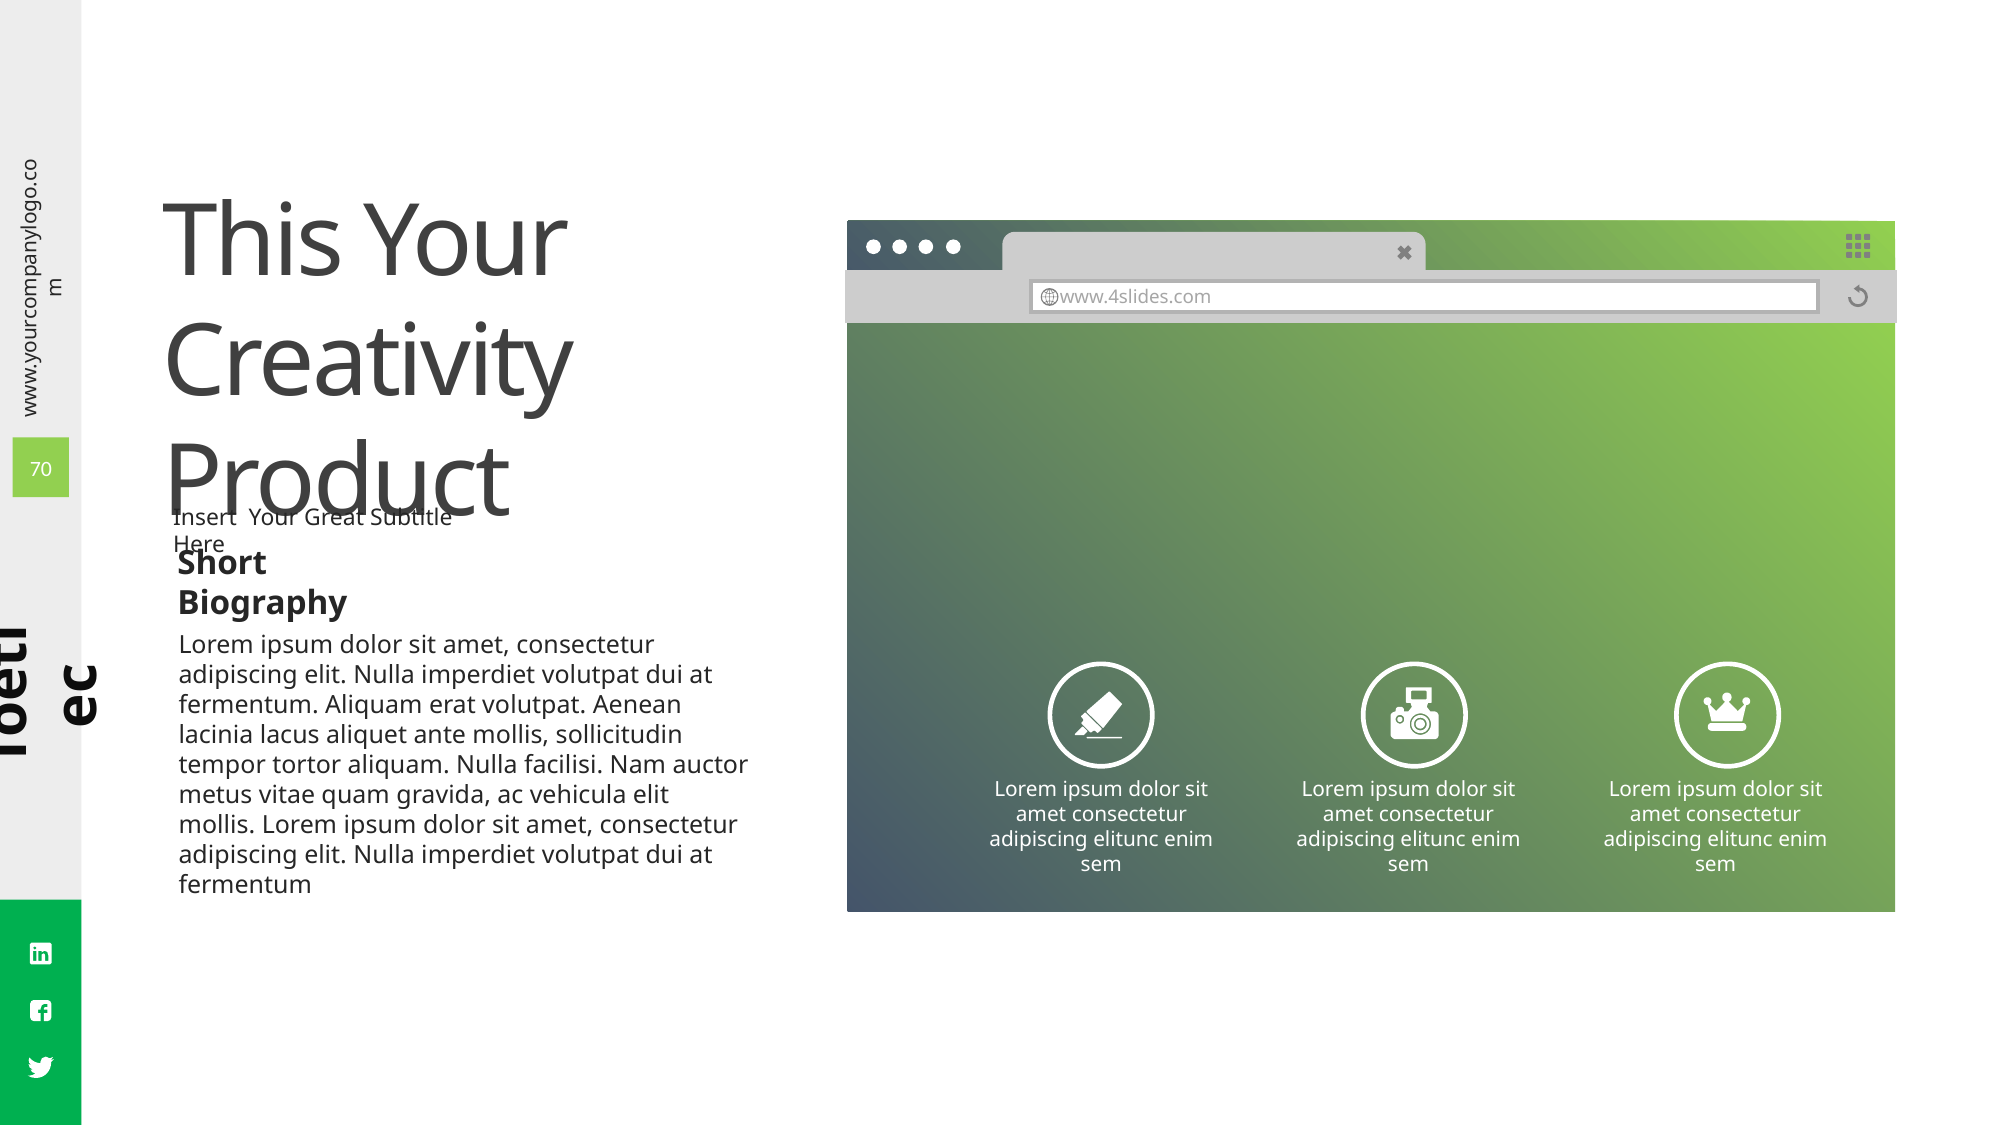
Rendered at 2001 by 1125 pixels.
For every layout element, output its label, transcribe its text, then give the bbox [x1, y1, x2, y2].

picture [81, 0, 2000, 1125]
slide_number 70 [12, 437, 69, 498]
